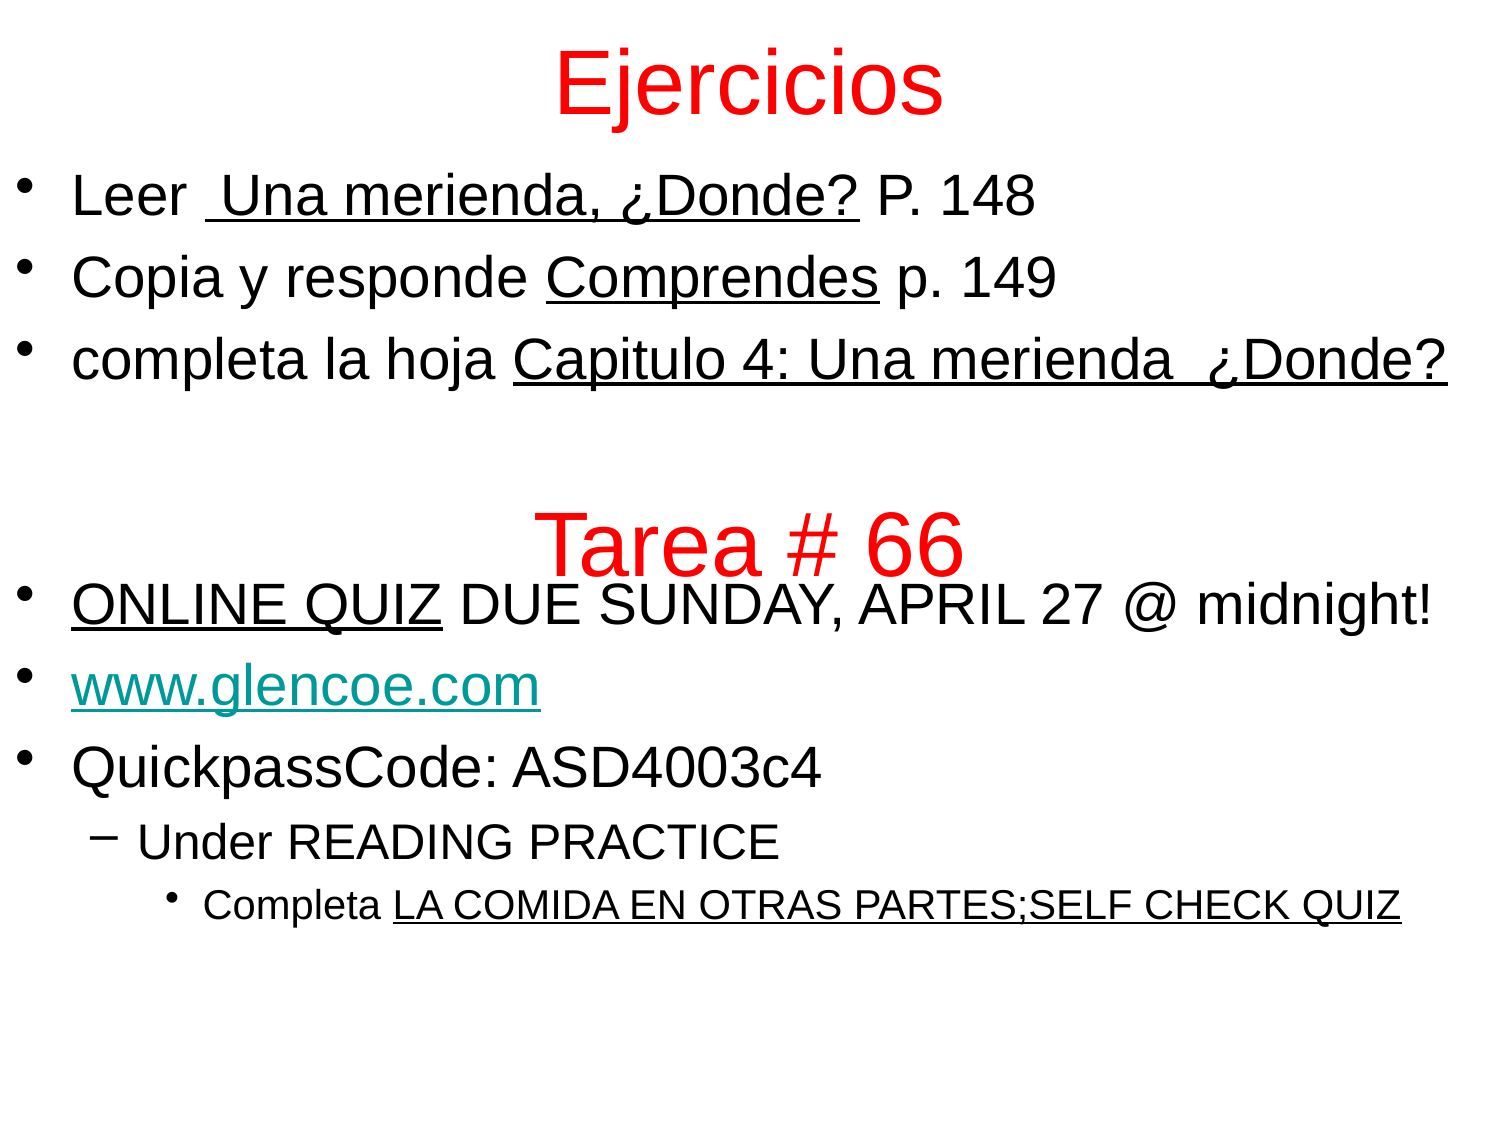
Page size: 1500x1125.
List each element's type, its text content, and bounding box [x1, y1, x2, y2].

list Leer Una merienda, ¿Donde? P. 148 Copia y responde Comprendes p. 149 completa la hoja Capitulo 4: Una merienda ¿Donde? ONLINE QUIZ DUE SUNDAY, APRIL 27 @ midnight! www.glencoe.com QuickpassCode: ASD4003c4 Under READING PRACTICE Completa LA COMIDA EN OTRAS PARTES;SELF CHECK QUIZ [0, 149, 1500, 1088]
title Ejercicios [75, 4, 1425, 149]
text_box Tarea # 66 [74, 467, 1425, 613]
